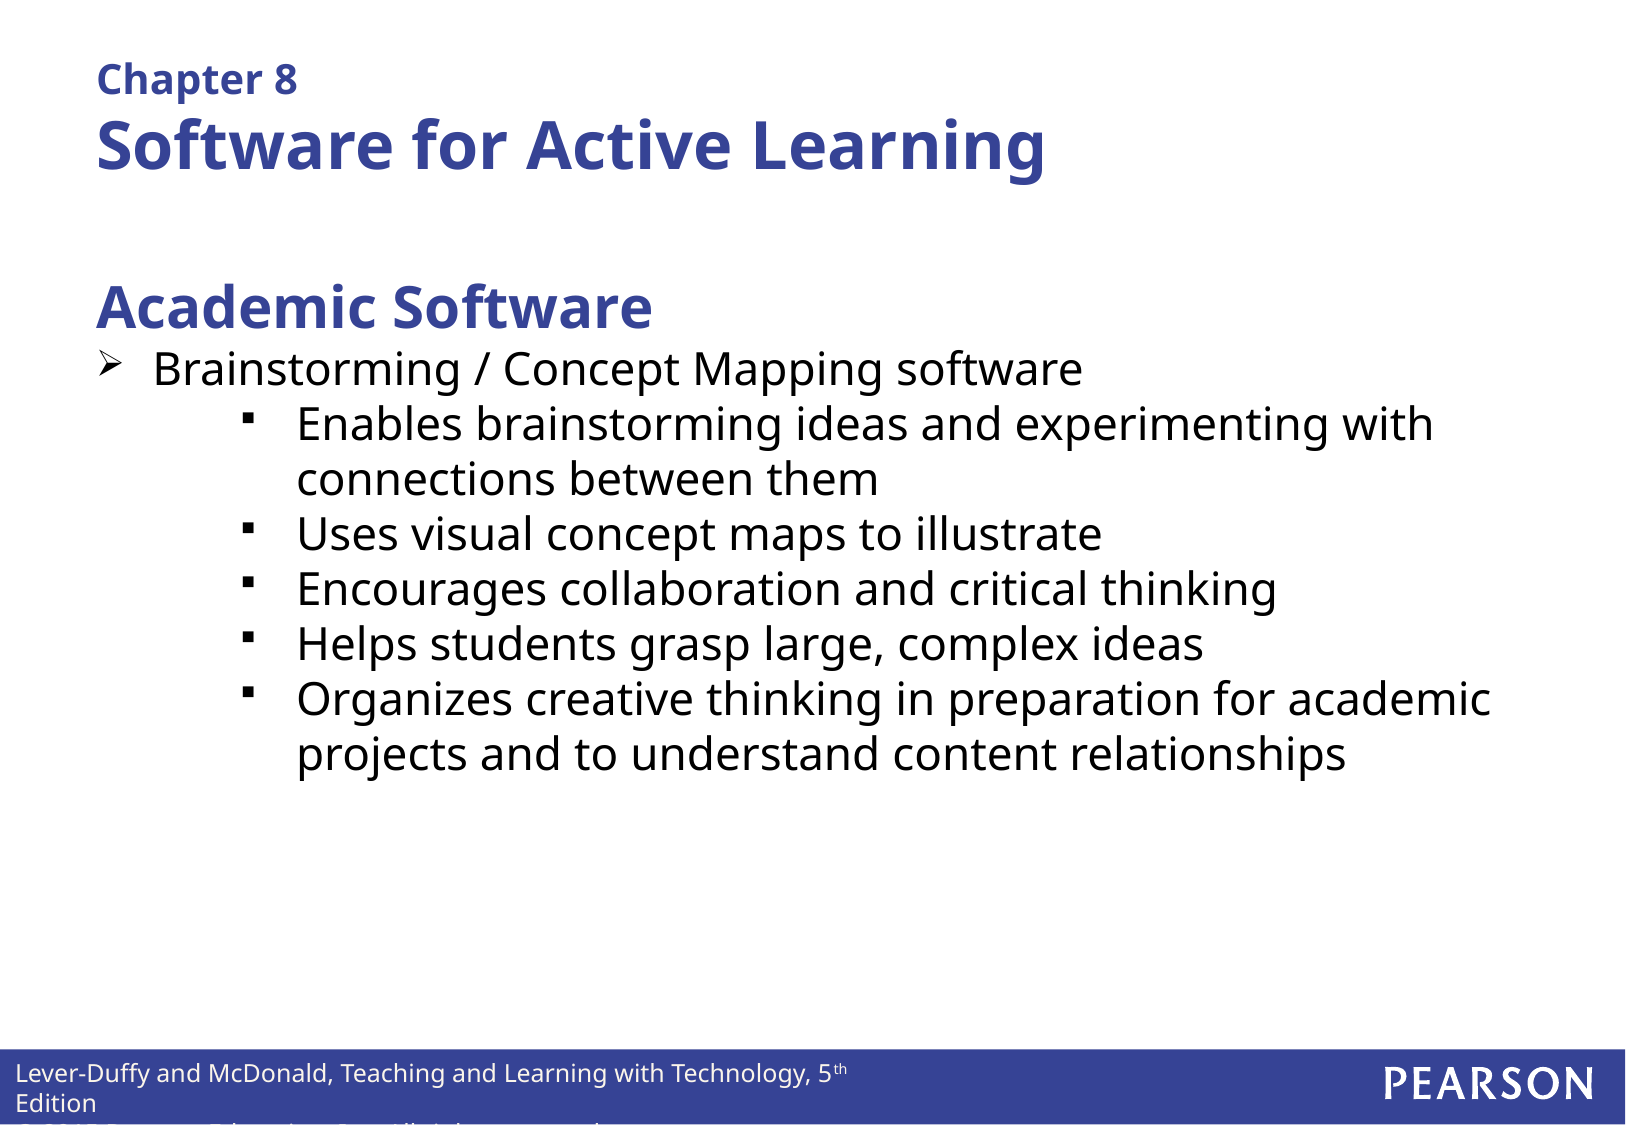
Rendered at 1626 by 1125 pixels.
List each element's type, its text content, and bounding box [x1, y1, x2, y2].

title Chapter 8 Software for Active Learning [81, 45, 1544, 233]
list Academic Software Brainstorming / Concept Mapping software Enables brainstorming ideas and experimenting with connections between them Uses visual concept maps to illustrate Encourages collaboration and critical thinking Helps students grasp large, complex ideas Organizes creative thinking in preparation for academic projects and to understand content relationships [81, 262, 1544, 1005]
